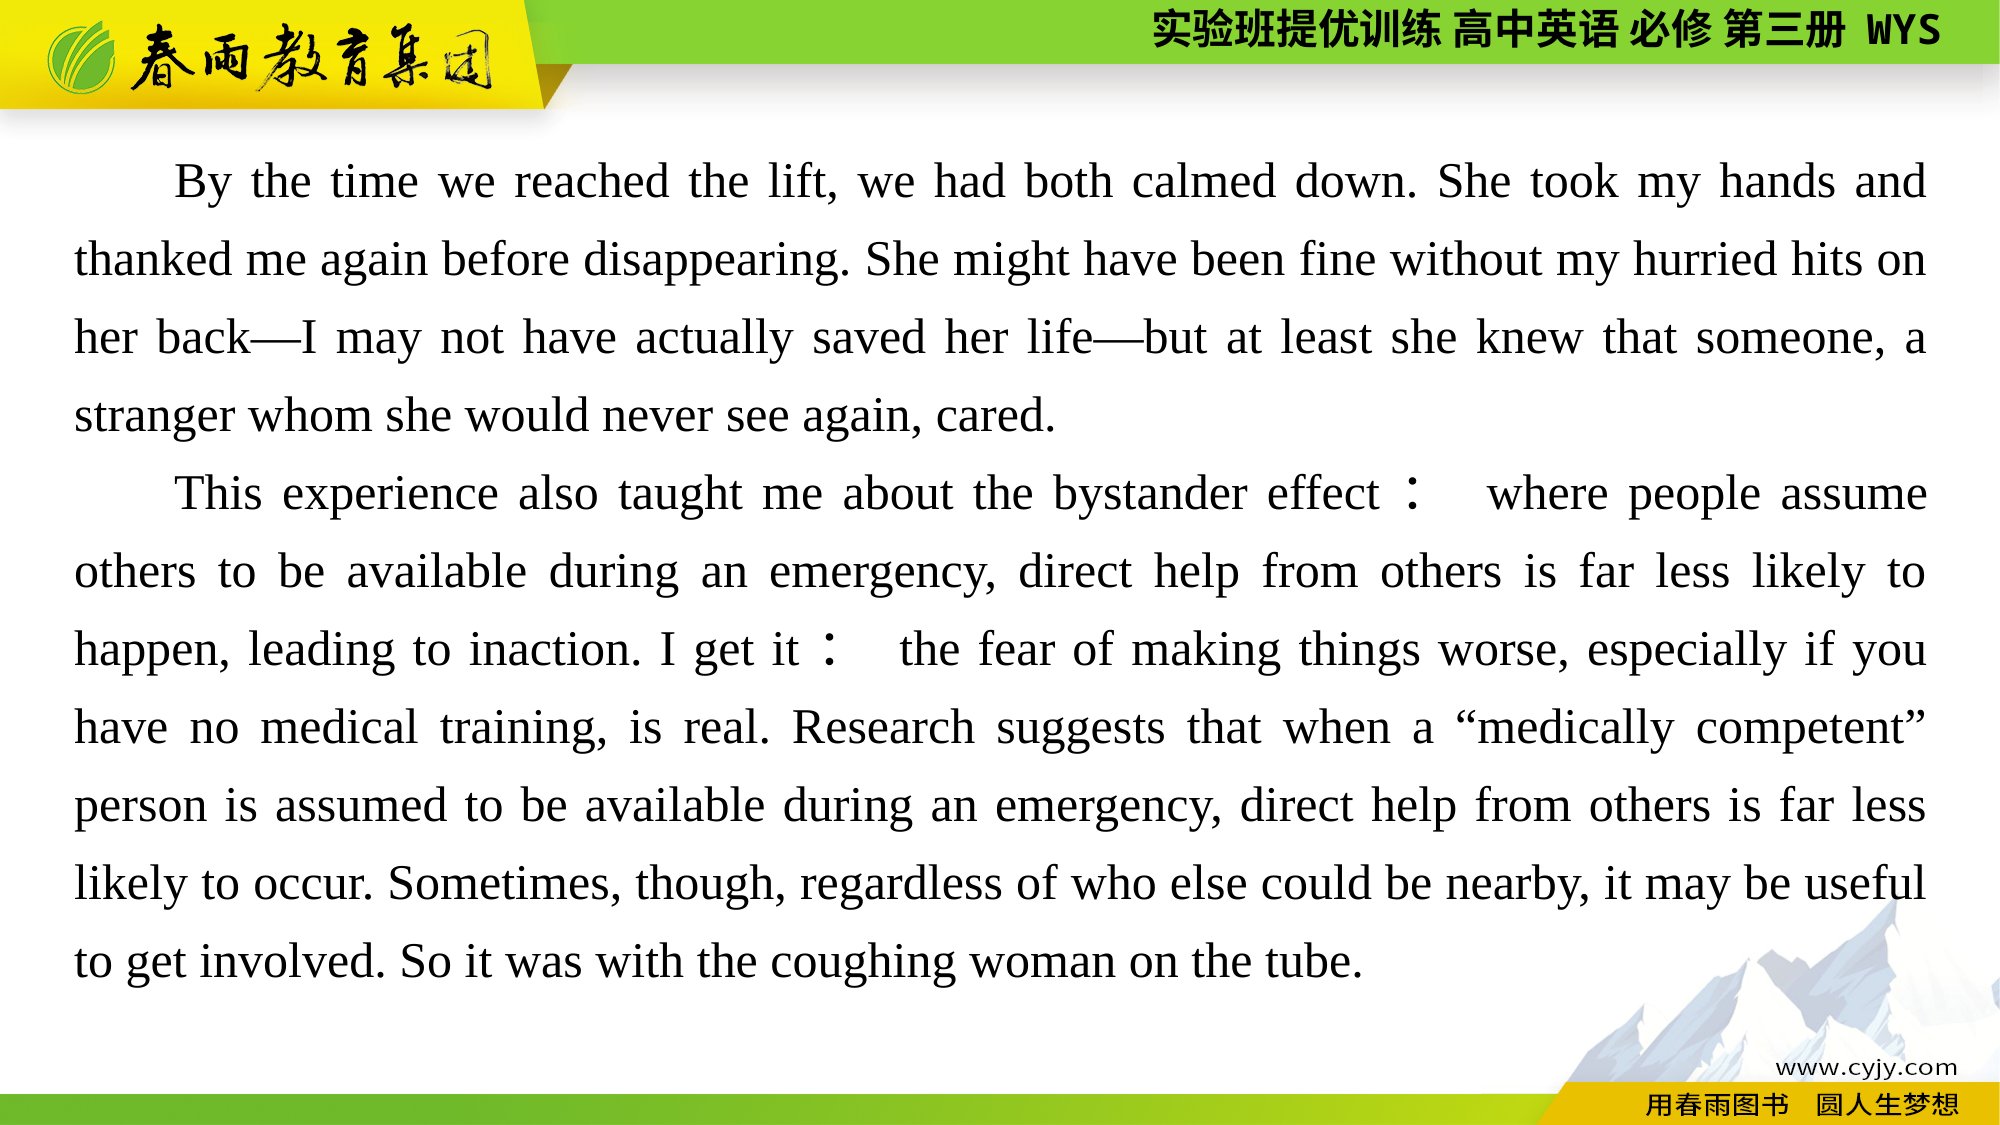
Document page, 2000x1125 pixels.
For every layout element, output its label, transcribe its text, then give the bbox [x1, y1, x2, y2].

list By the time we reached the lift, we had both calmed down. She took my hands and thanked me again before disappearing. She might have been fine without my hurried hits on her back—I may not have actually saved her life—but at least she knew that someone, a stranger whom she would never see again, cared. This experience also taught me about the bystander effect： where people assume others to be available during an emergency, direct help from others is far less likely to happen, leading to inaction. I get it： the fear of making things worse, especially if you have no medical training, is real. Research suggests that when a “medically competent” person is assumed to be available during an emergency, direct help from others is far less likely to occur. Sometimes, though, regardless of who else could be nearby, it may be useful to get involved. So it was with the coughing woman on the tube. [59, 122, 1944, 997]
picture [0, 0, 2000, 1125]
